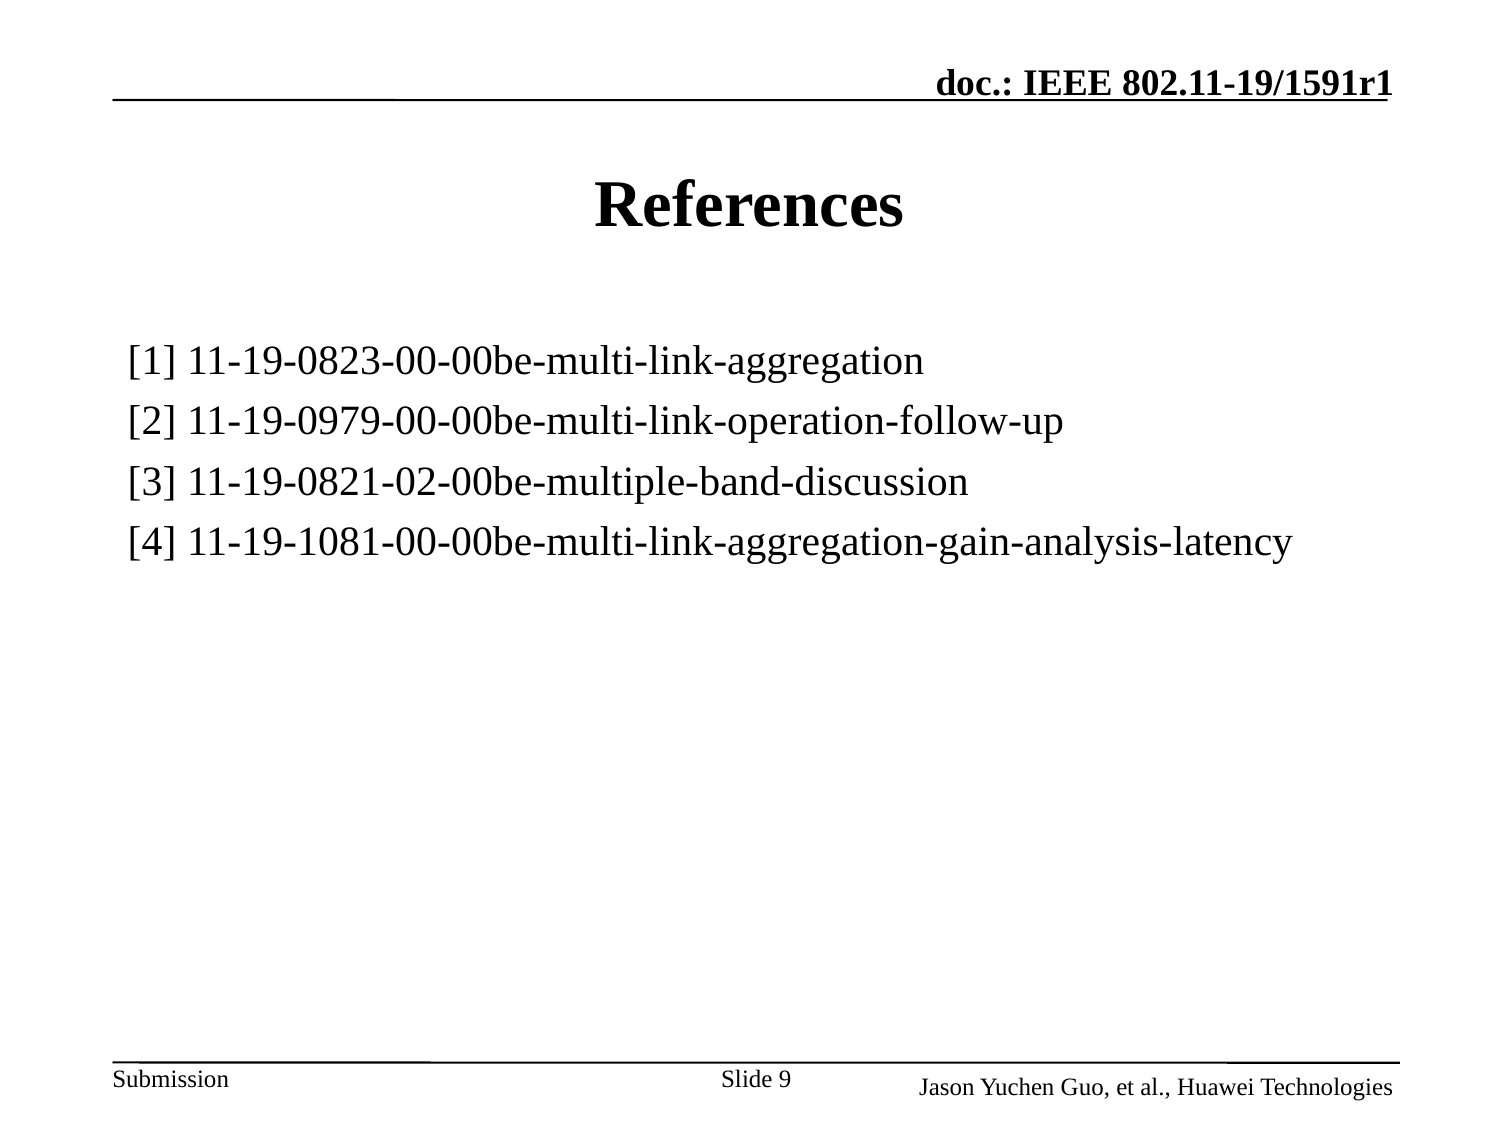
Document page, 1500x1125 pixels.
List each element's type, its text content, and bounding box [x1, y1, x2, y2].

title References [112, 112, 1388, 288]
slide_number Slide 9 [712, 1061, 800, 1123]
list [1] 11-19-0823-00-00be-multi-link-aggregation [2] 11-19-0979-00-00be-multi-link-operation-follow-up [3] 11-19-0821-02-00be-multiple-band-discussion [4] 11-19-1081-00-00be-multi-link-aggregation-gain-analysis-latency [112, 324, 1388, 1000]
